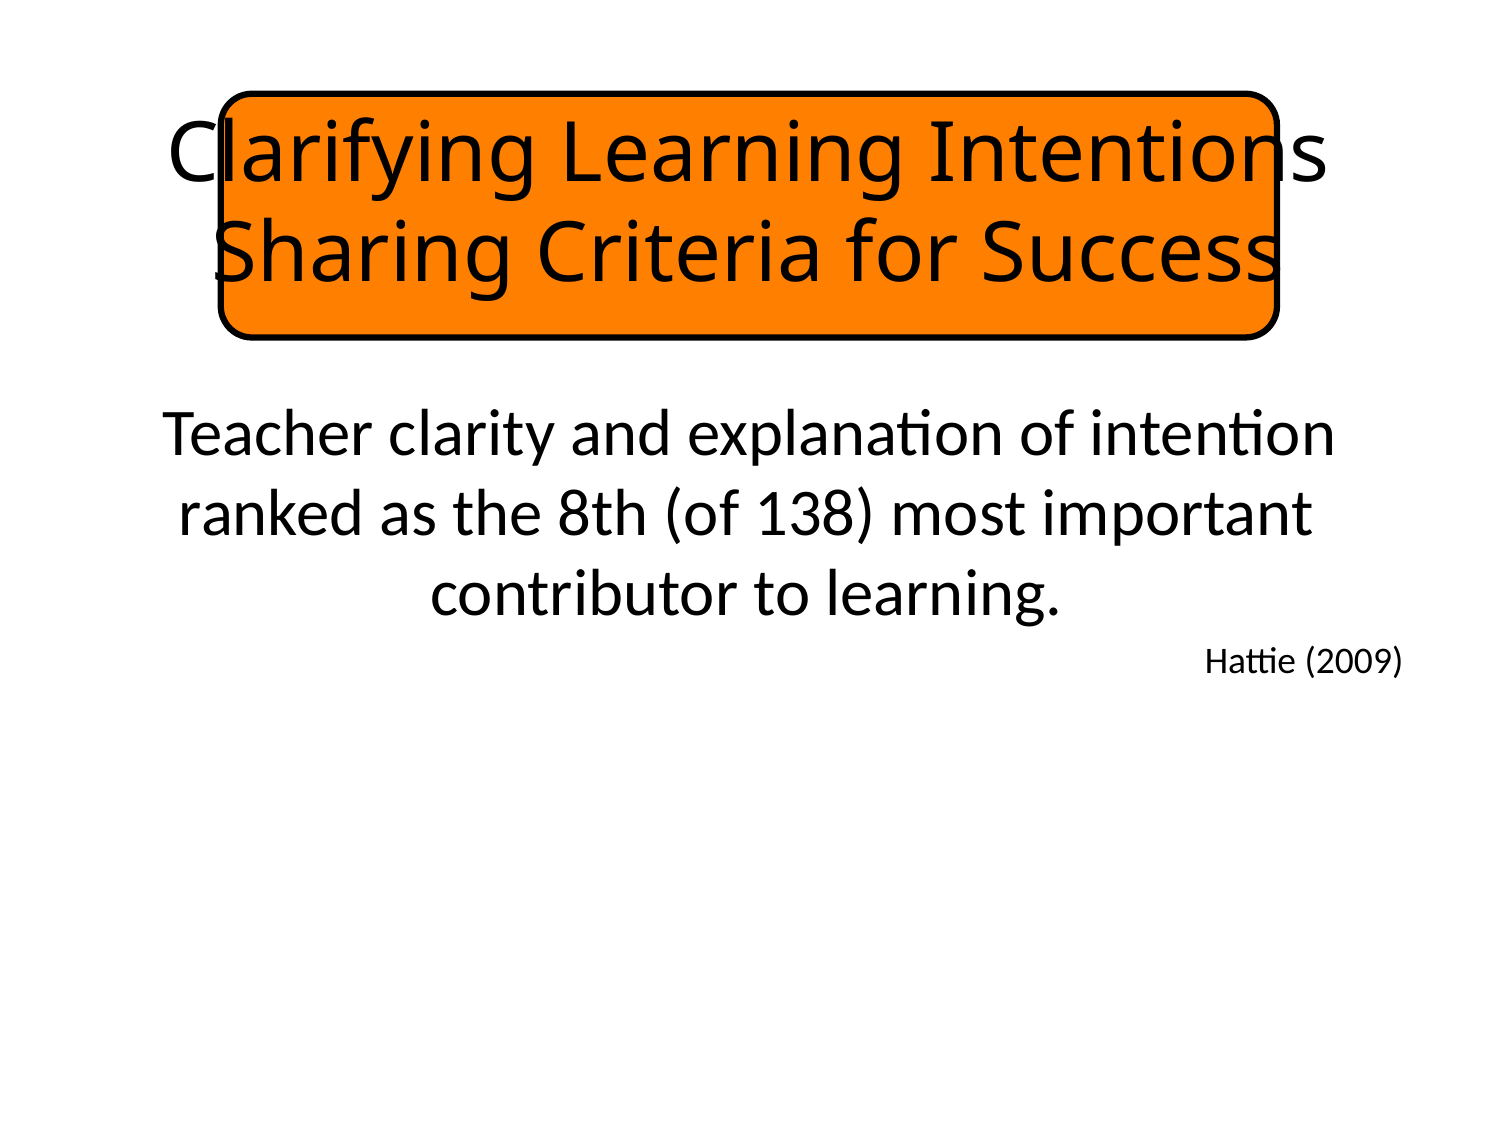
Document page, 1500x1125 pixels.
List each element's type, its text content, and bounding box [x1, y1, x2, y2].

list Teacher clarity and explanation of intention ranked as the 8th (of 138) most important contributor to learning. Hattie (2009) [75, 381, 1425, 873]
text_box [220, 298, 1278, 338]
text_box Clarifying Learning Intentions Sharing Criteria for Success [159, 97, 1338, 298]
text_box [238, 93, 1260, 97]
